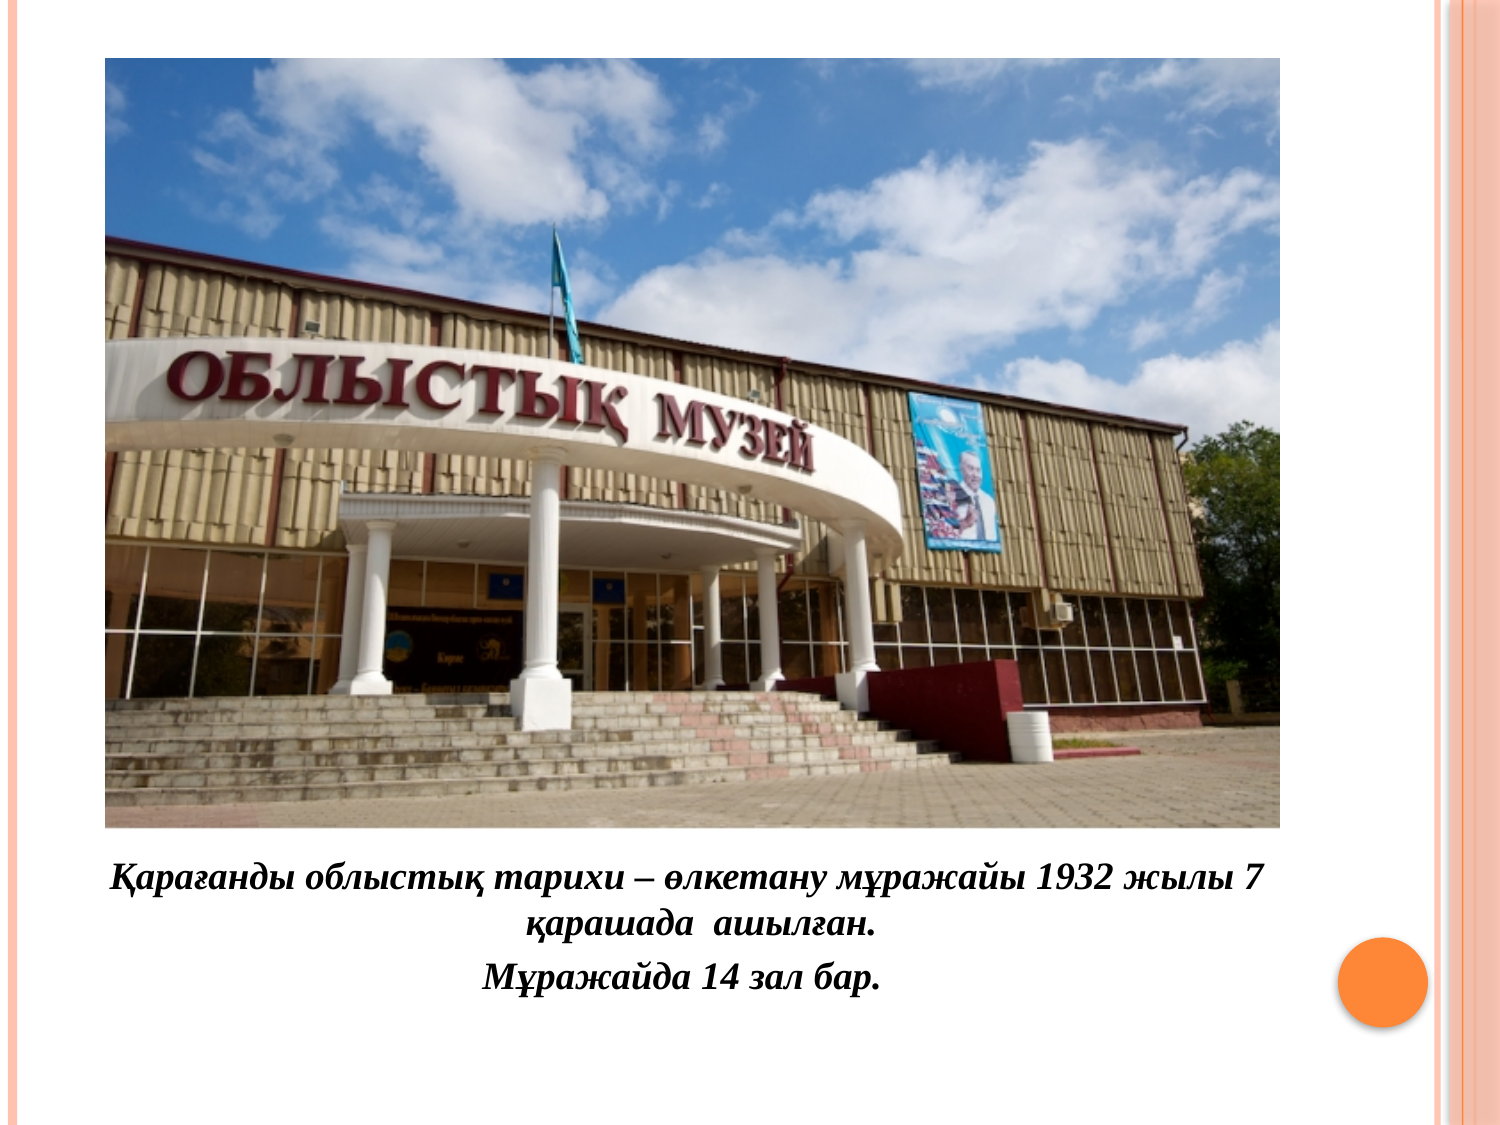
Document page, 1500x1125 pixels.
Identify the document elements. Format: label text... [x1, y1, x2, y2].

list Қарағанды облыстық тарихи – өлкетану мұражайы 1932 жылы 7 қарашада ашылған. Мұражайда 14 зал бар. [75, 796, 1300, 1062]
picture [104, 58, 1280, 833]
